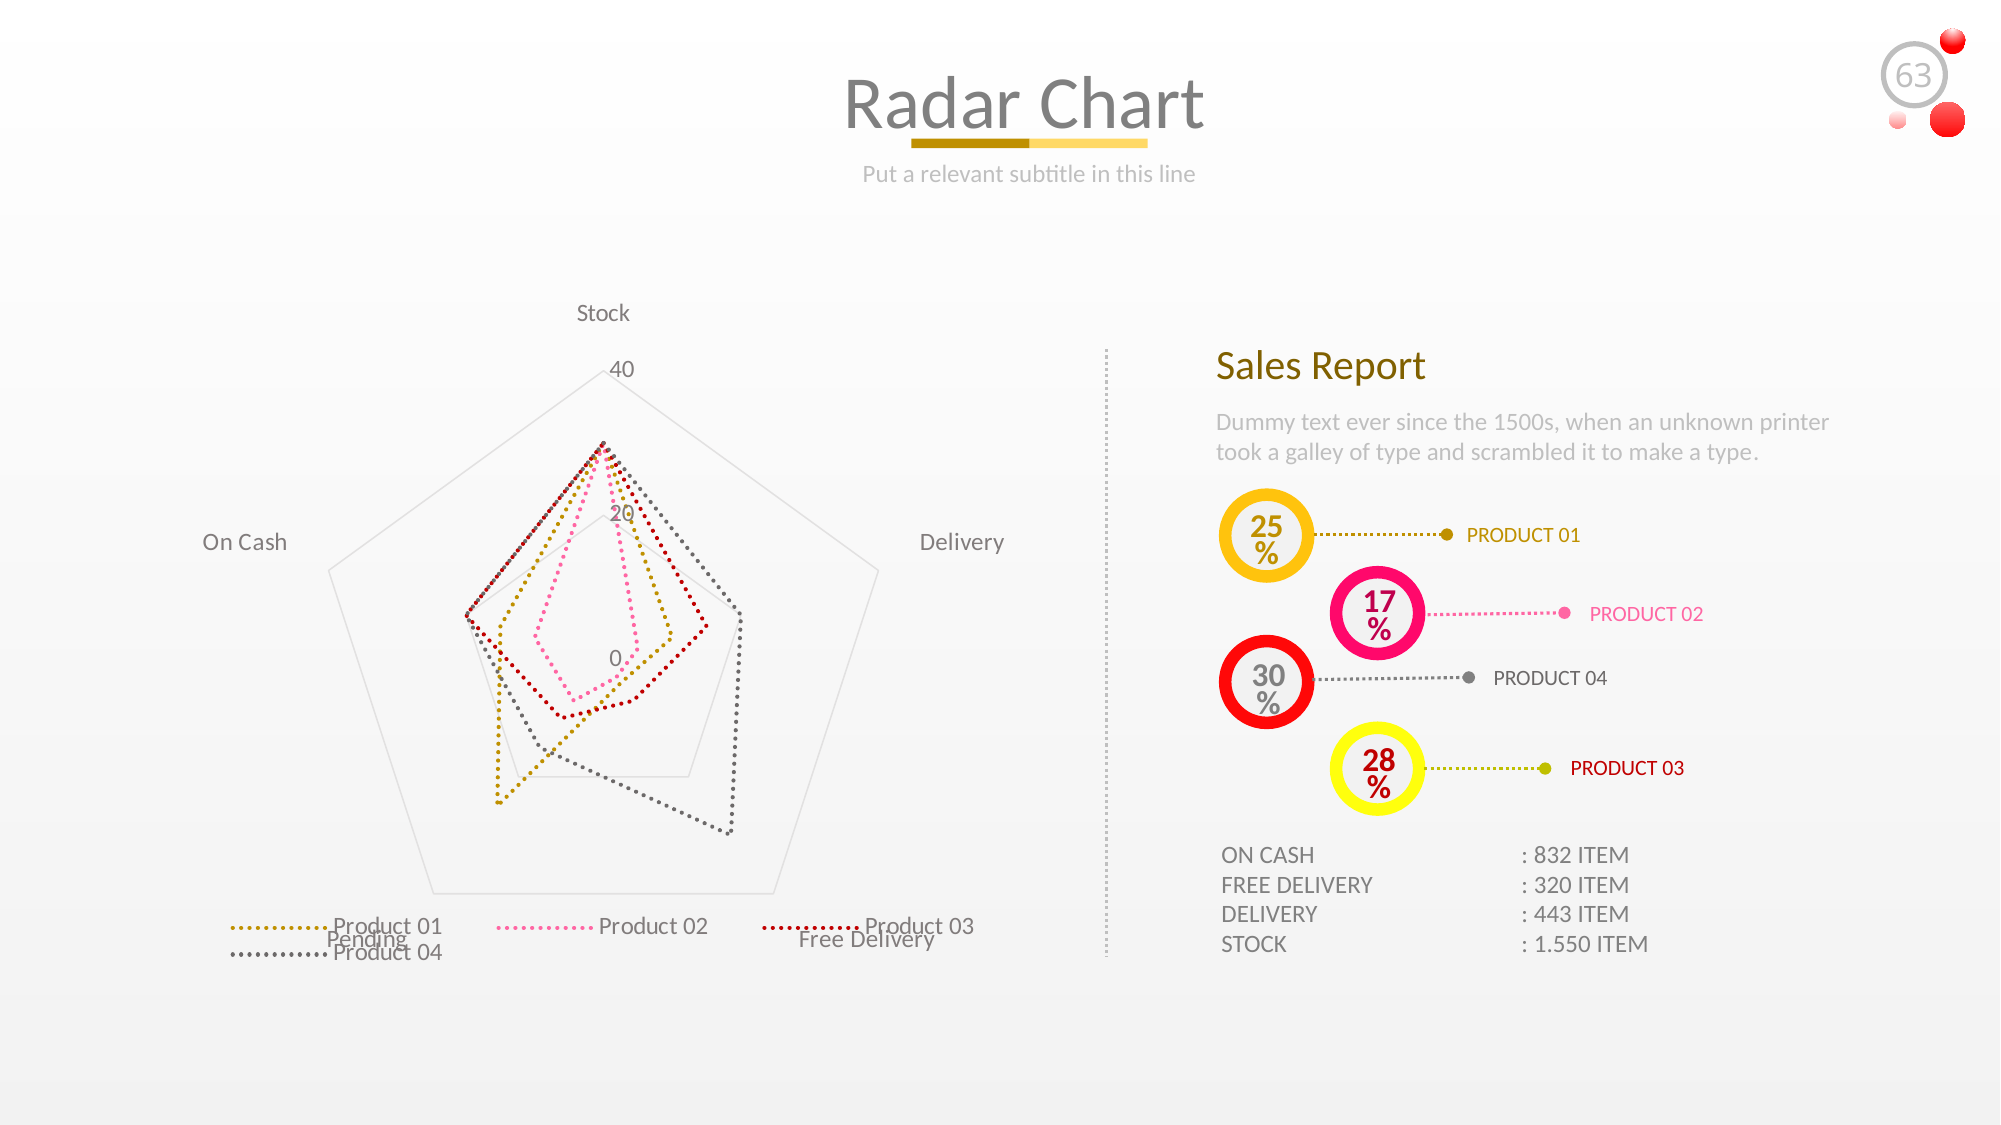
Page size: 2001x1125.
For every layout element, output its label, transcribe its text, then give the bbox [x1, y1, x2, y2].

chart [67, 239, 1140, 969]
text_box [1876, 28, 1966, 138]
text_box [1225, 494, 1605, 581]
text_box ON CASH : 832 ITEM FREE DELIVERY : 320 ITEM DELIVERY : 443 ITEM STOCK : 1.550 ITEM [1206, 830, 1911, 966]
text_box Put a relevant subtitle in this line [792, 142, 1267, 202]
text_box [1336, 572, 1734, 655]
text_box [911, 138, 1148, 149]
text_box Radar Chart [597, 1, 1454, 152]
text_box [1225, 641, 1632, 731]
text_box Sales Report Dummy text ever since the 1500s, when an unknown printer took a galley of type and scrambled it to make a type. [1200, 330, 1890, 476]
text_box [1336, 727, 1713, 815]
